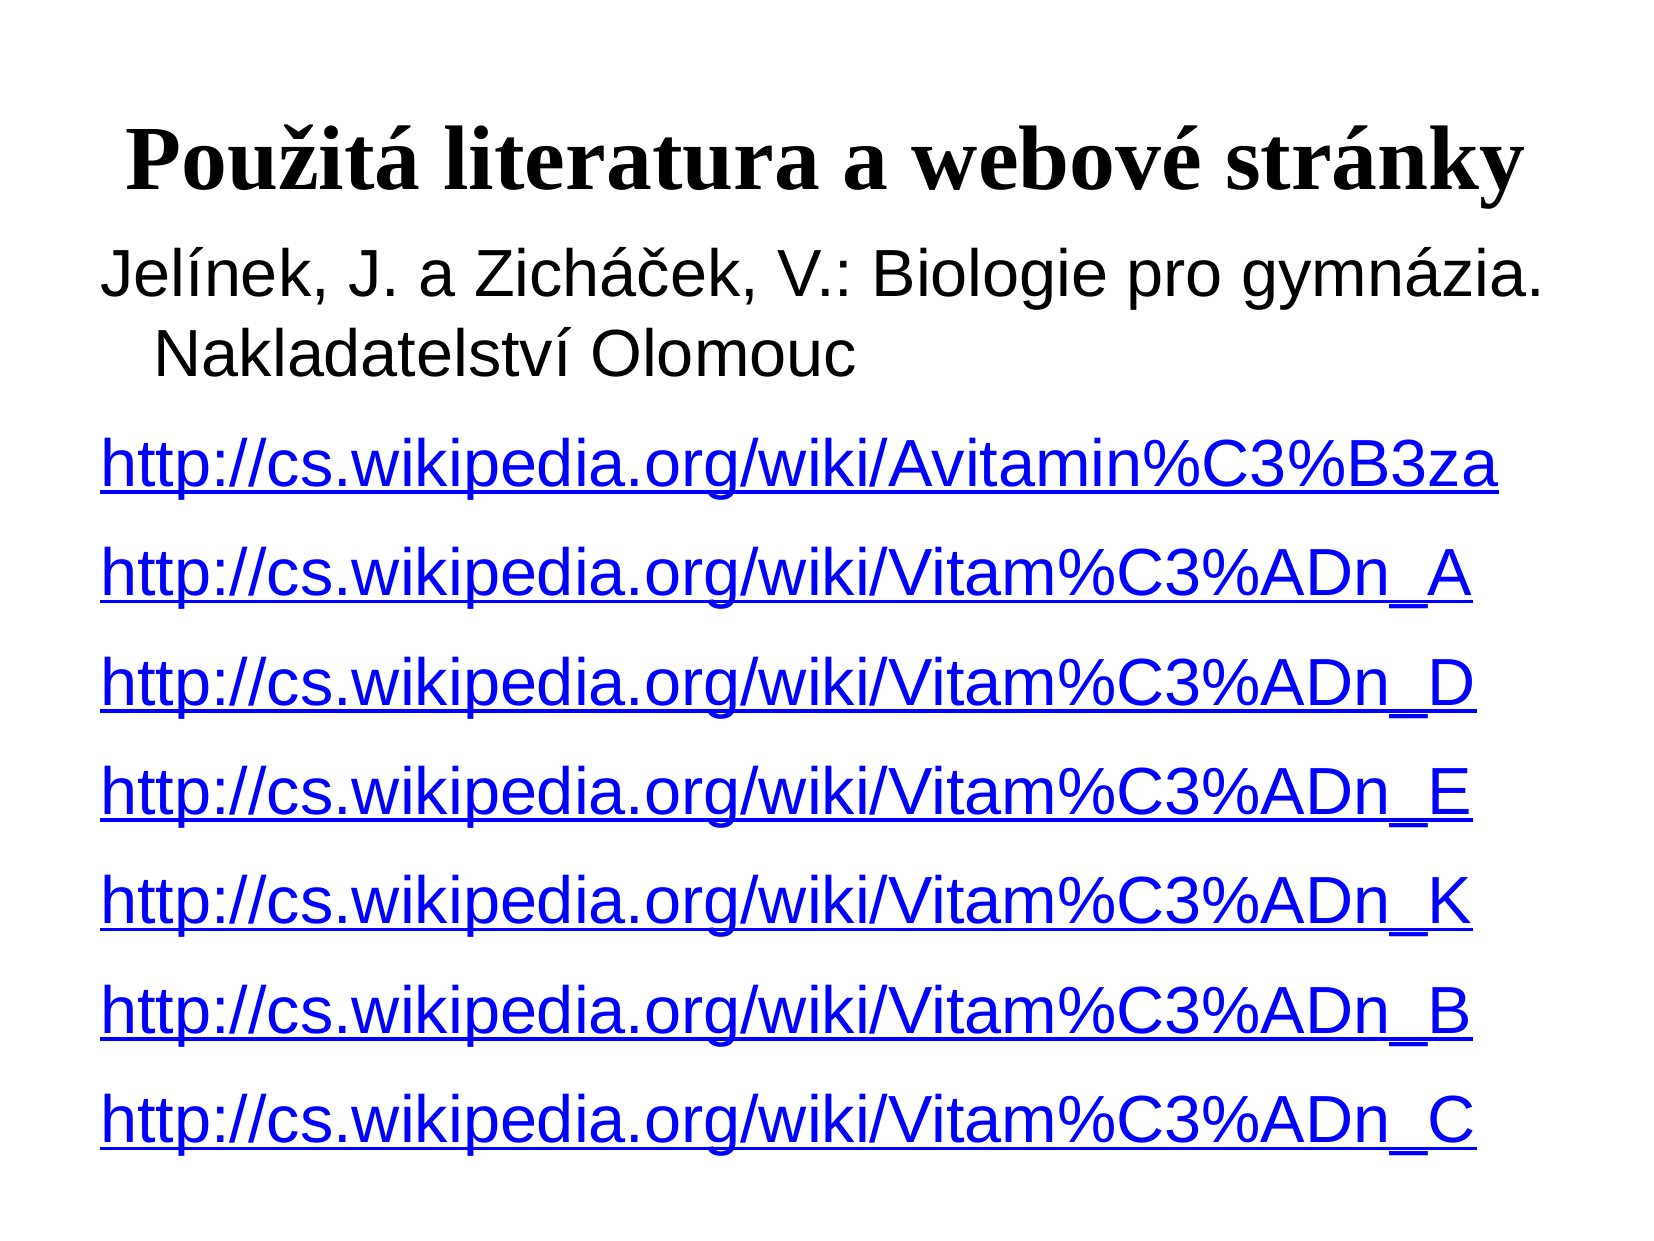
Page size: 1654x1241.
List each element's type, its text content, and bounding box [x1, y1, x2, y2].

title Použitá literatura a webové stránky [82, 49, 1571, 230]
list Jelínek, J. a Zicháček, V.: Biologie pro gymnázia. Nakladatelství Olomouc http://cs.wikipedia.org/wiki/Avitamin%C3%B3za http://cs.wikipedia.org/wiki/Vitam%C3%ADn_A http://cs.wikipedia.org/wiki/Vitam%C3%ADn_D http://cs.wikipedia.org/wiki/Vitam%C3%ADn_E http://cs.wikipedia.org/wiki/Vitam%C3%ADn_K http://cs.wikipedia.org/wiki/Vitam%C3%ADn_B http://cs.wikipedia.org/wiki/Vitam%C3%ADn_C [82, 230, 1571, 1109]
